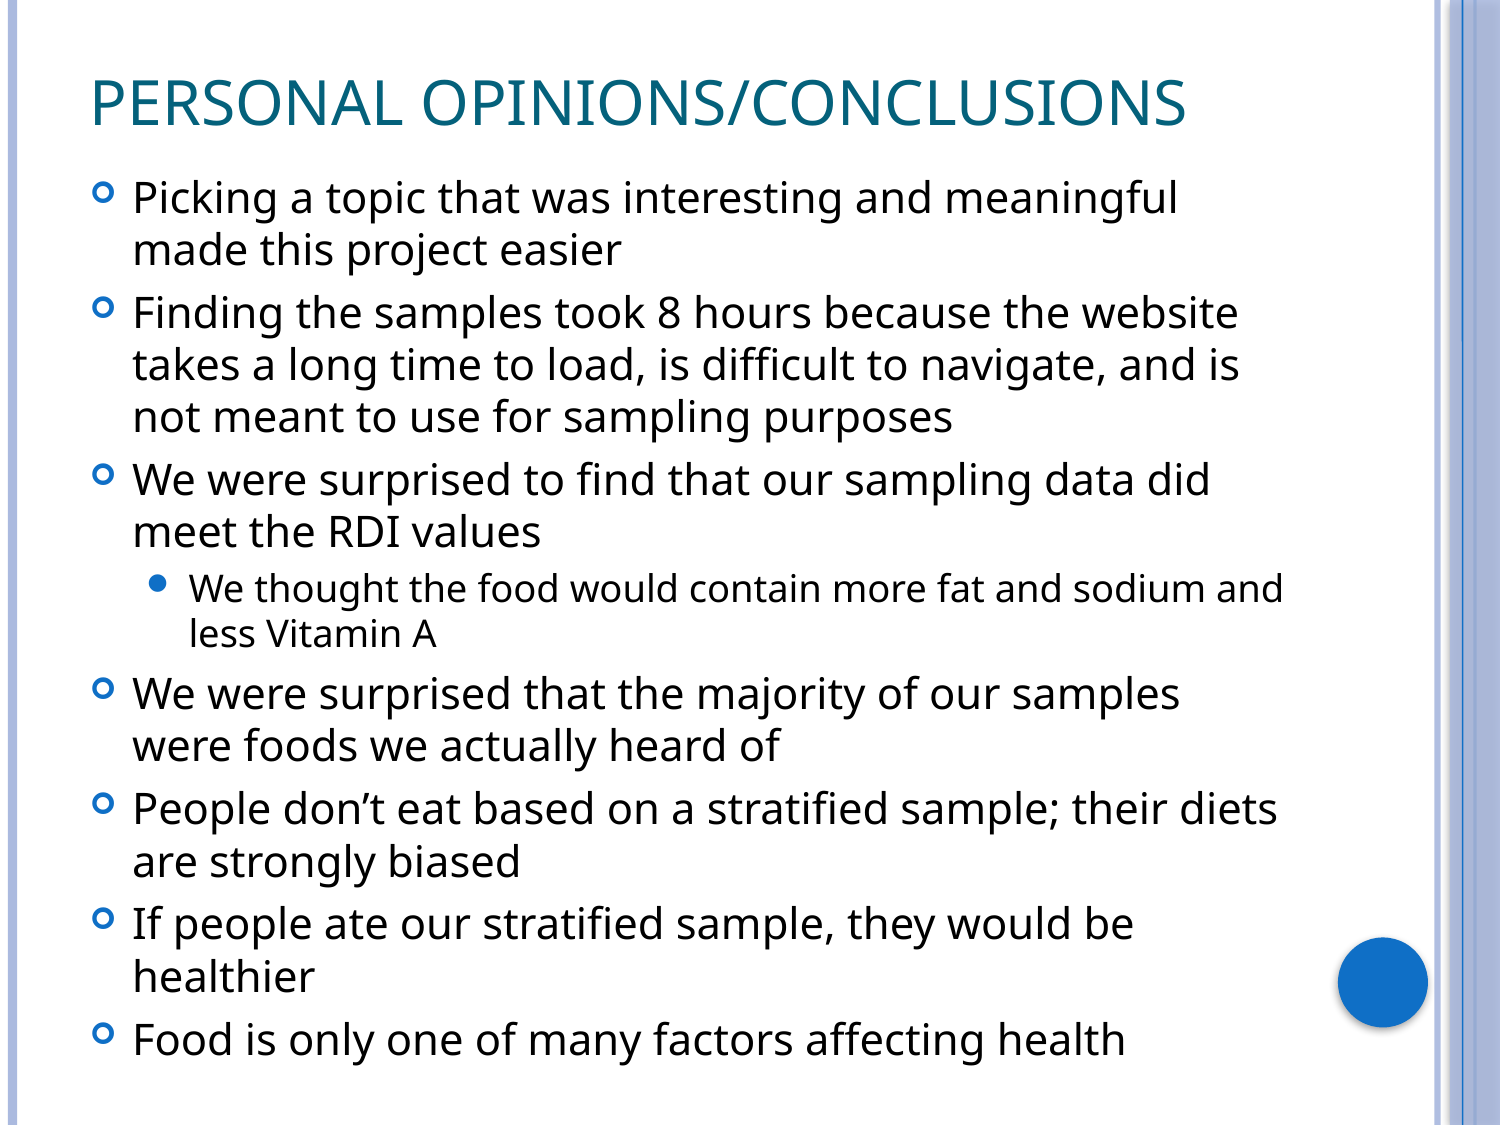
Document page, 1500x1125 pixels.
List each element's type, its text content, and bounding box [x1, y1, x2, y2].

title Personal Opinions/Conclusions [75, 37, 1300, 145]
list Picking a topic that was interesting and meaningful made this project easier Finding the samples took 8 hours because the website takes a long time to load, is difficult to navigate, and is not meant to use for sampling purposes We were surprised to find that our sampling data did meet the RDI values We thought the food would contain more fat and sodium and less Vitamin A We were surprised that the majority of our samples were foods we actually heard of People don’t eat based on a stratified sample; their diets are strongly biased If people ate our stratified sample, they would be healthier Food is only one of many factors affecting health [75, 162, 1300, 1075]
